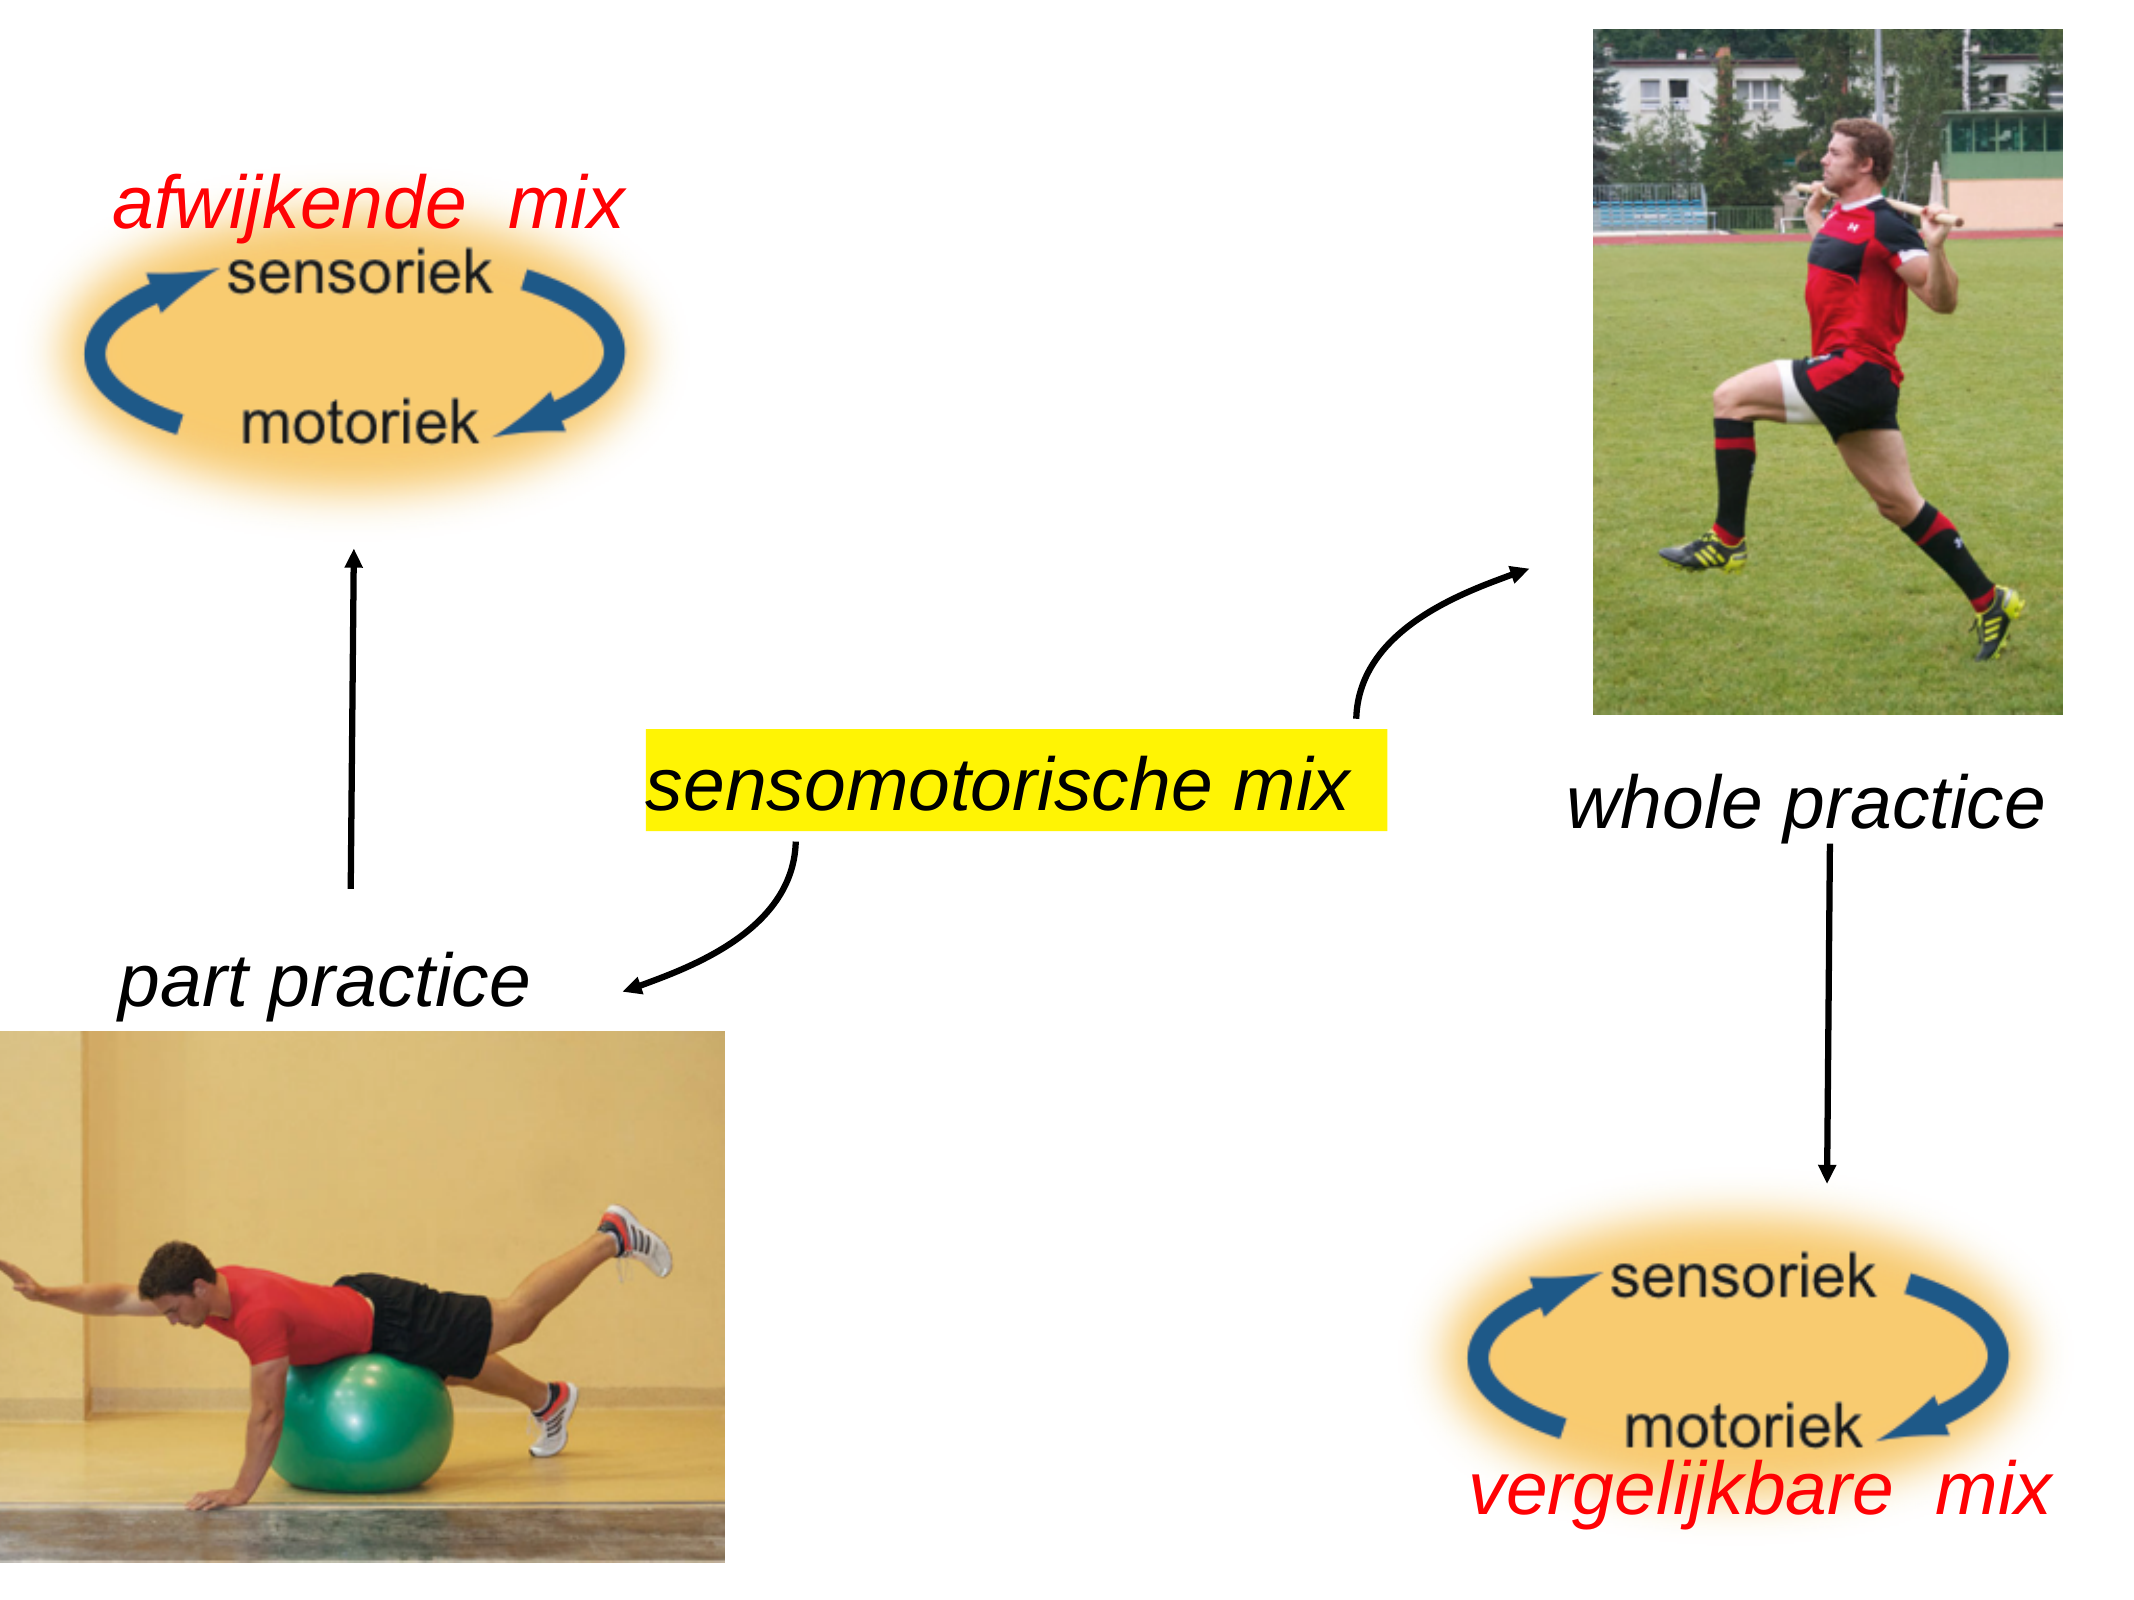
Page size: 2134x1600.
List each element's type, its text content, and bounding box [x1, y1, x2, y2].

text_box [1356, 566, 1530, 719]
text_box whole practice [1566, 747, 2092, 850]
text_box part practice [118, 924, 588, 1028]
text_box sensomotorische mix [645, 729, 1388, 832]
picture [0, 137, 719, 569]
picture [1593, 28, 2063, 715]
picture [0, 1030, 726, 1563]
picture [1370, 1141, 2103, 1574]
text_box [622, 841, 796, 994]
